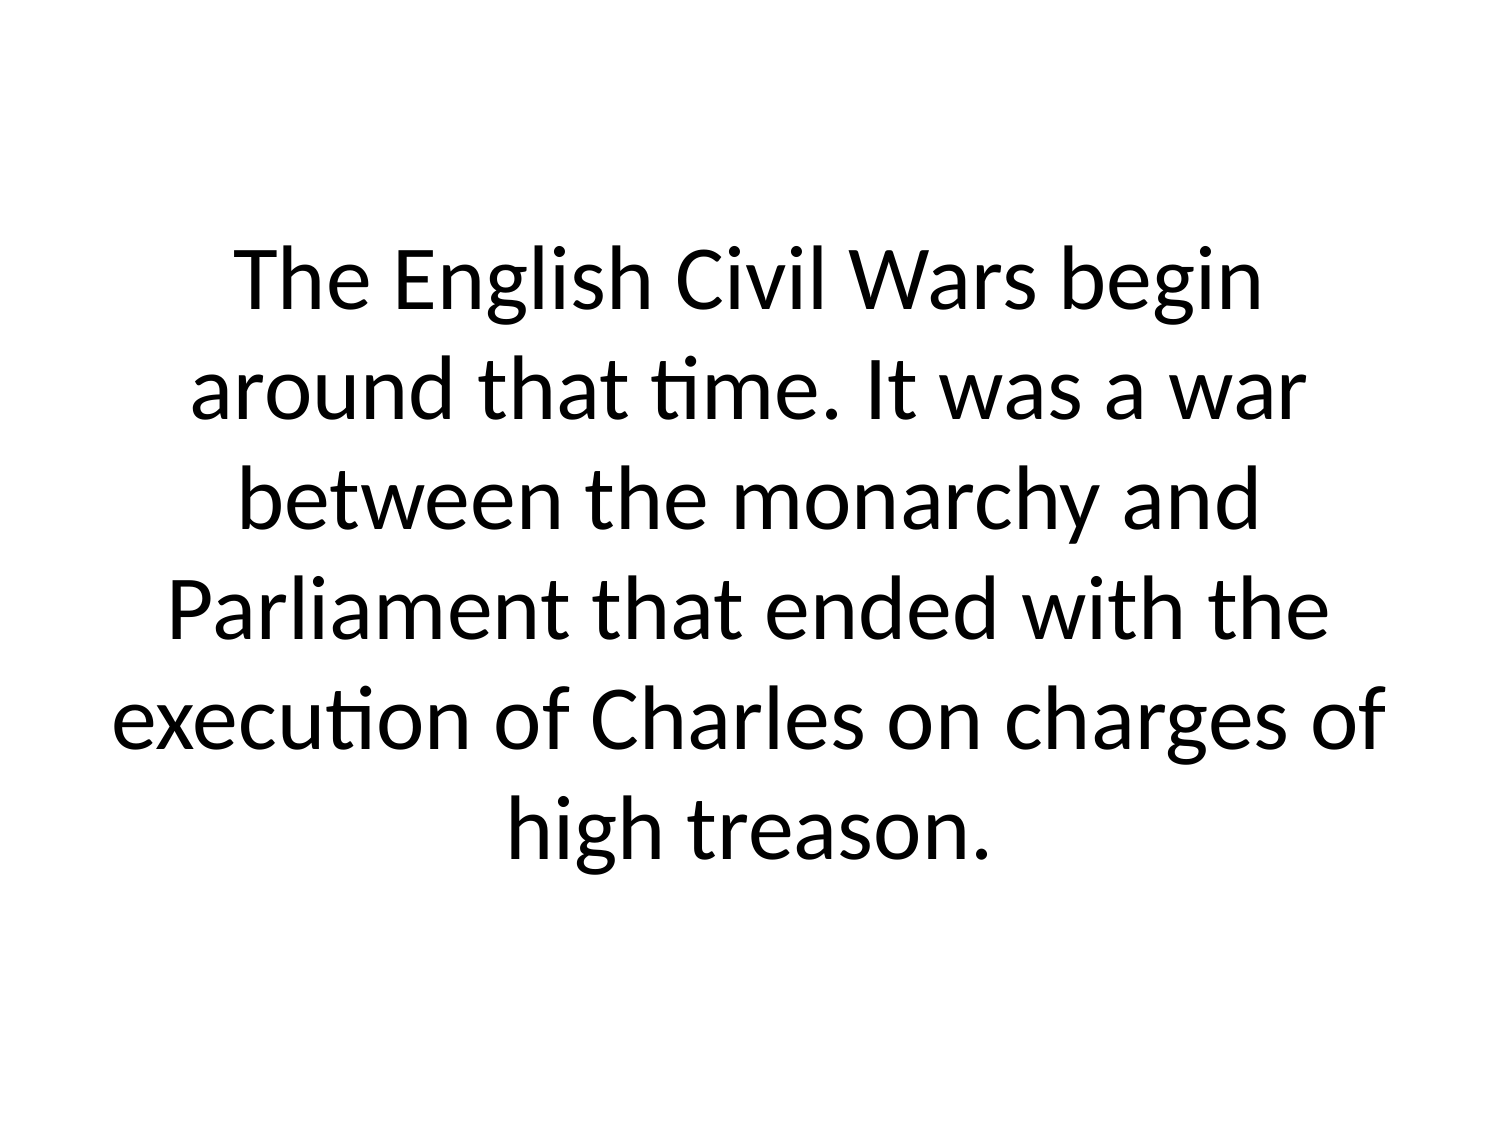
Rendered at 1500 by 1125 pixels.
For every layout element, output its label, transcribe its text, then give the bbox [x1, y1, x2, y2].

title The English Civil Wars begin around that time. It was a war between the monarchy and Parliament that ended with the execution of Charles on charges of high treason. [74, 44, 1426, 1051]
